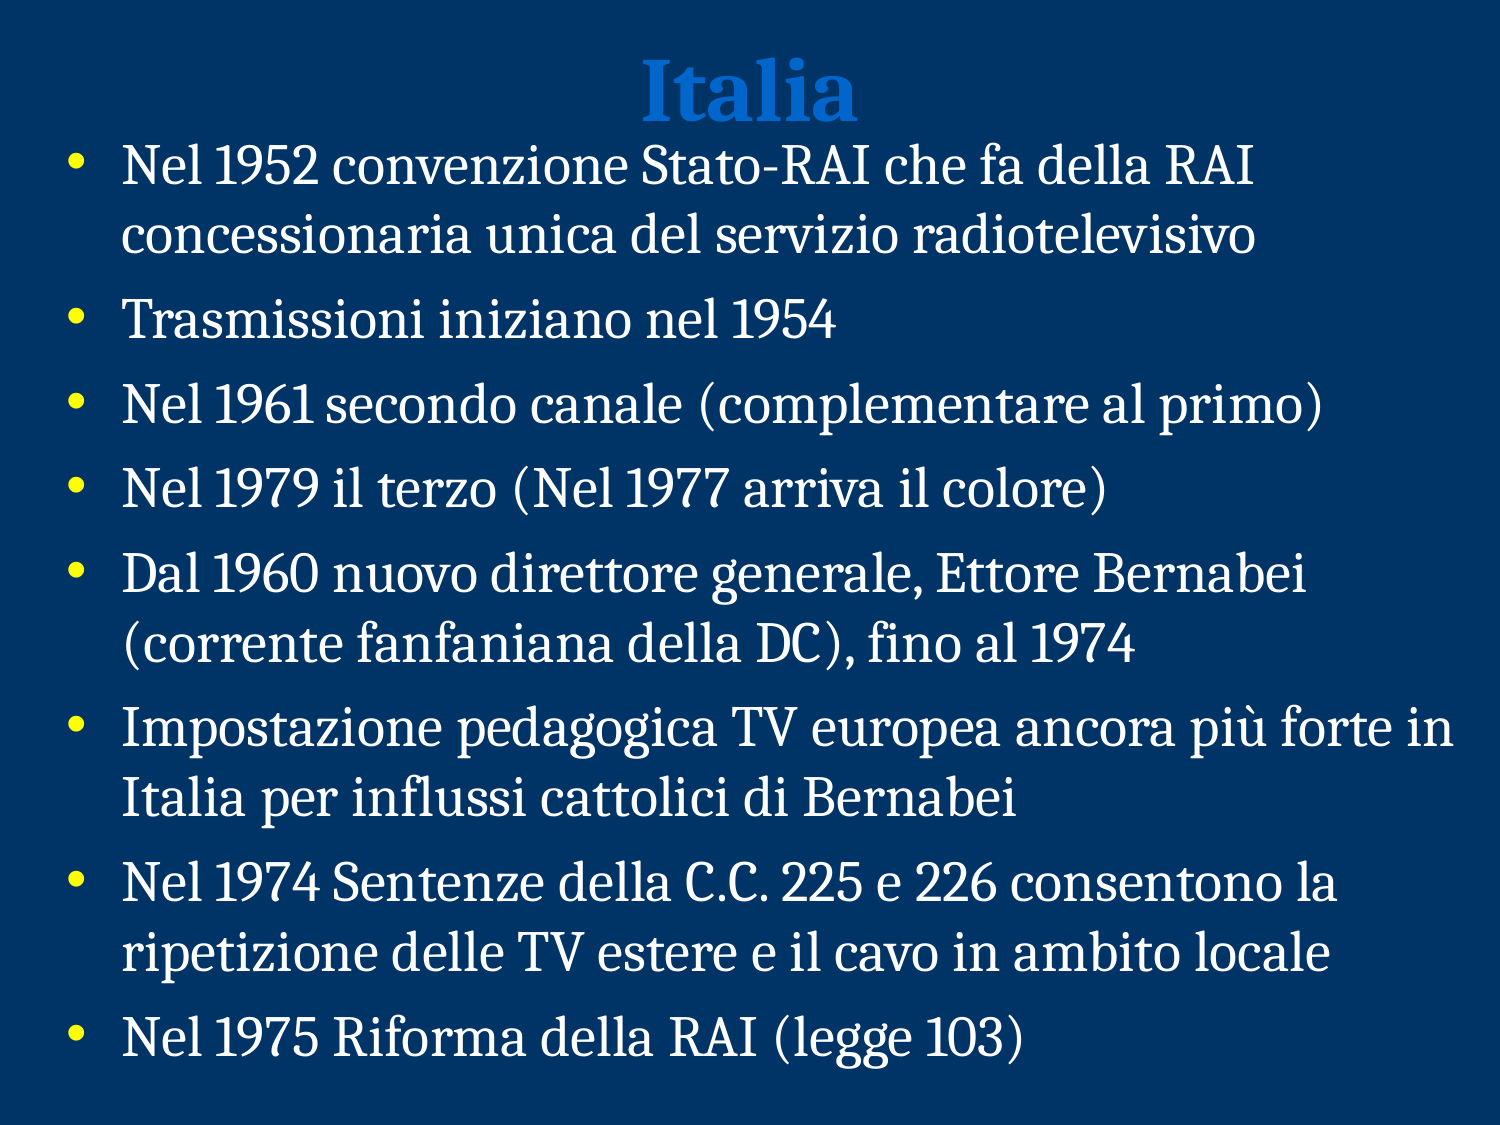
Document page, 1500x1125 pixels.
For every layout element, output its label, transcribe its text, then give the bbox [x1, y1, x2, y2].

list Nel 1952 convenzione Stato-RAI che fa della RAI concessionaria unica del servizio radiotelevisivo Trasmissioni iniziano nel 1954 Nel 1961 secondo canale (complementare al primo) Nel 1979 il terzo (Nel 1977 arriva il colore) Dal 1960 nuovo direttore generale, Ettore Bernabei (corrente fanfaniana della DC), fino al 1974 Impostazione pedagogica TV europea ancora più forte in Italia per influssi cattolici di Bernabei Nel 1974 Sentenze della C.C. 225 e 226 consentono la ripetizione delle TV estere e il cavo in ambito locale Nel 1975 Riforma della RAI (legge 103) [51, 117, 1477, 1076]
title Italia [112, 21, 1388, 117]
